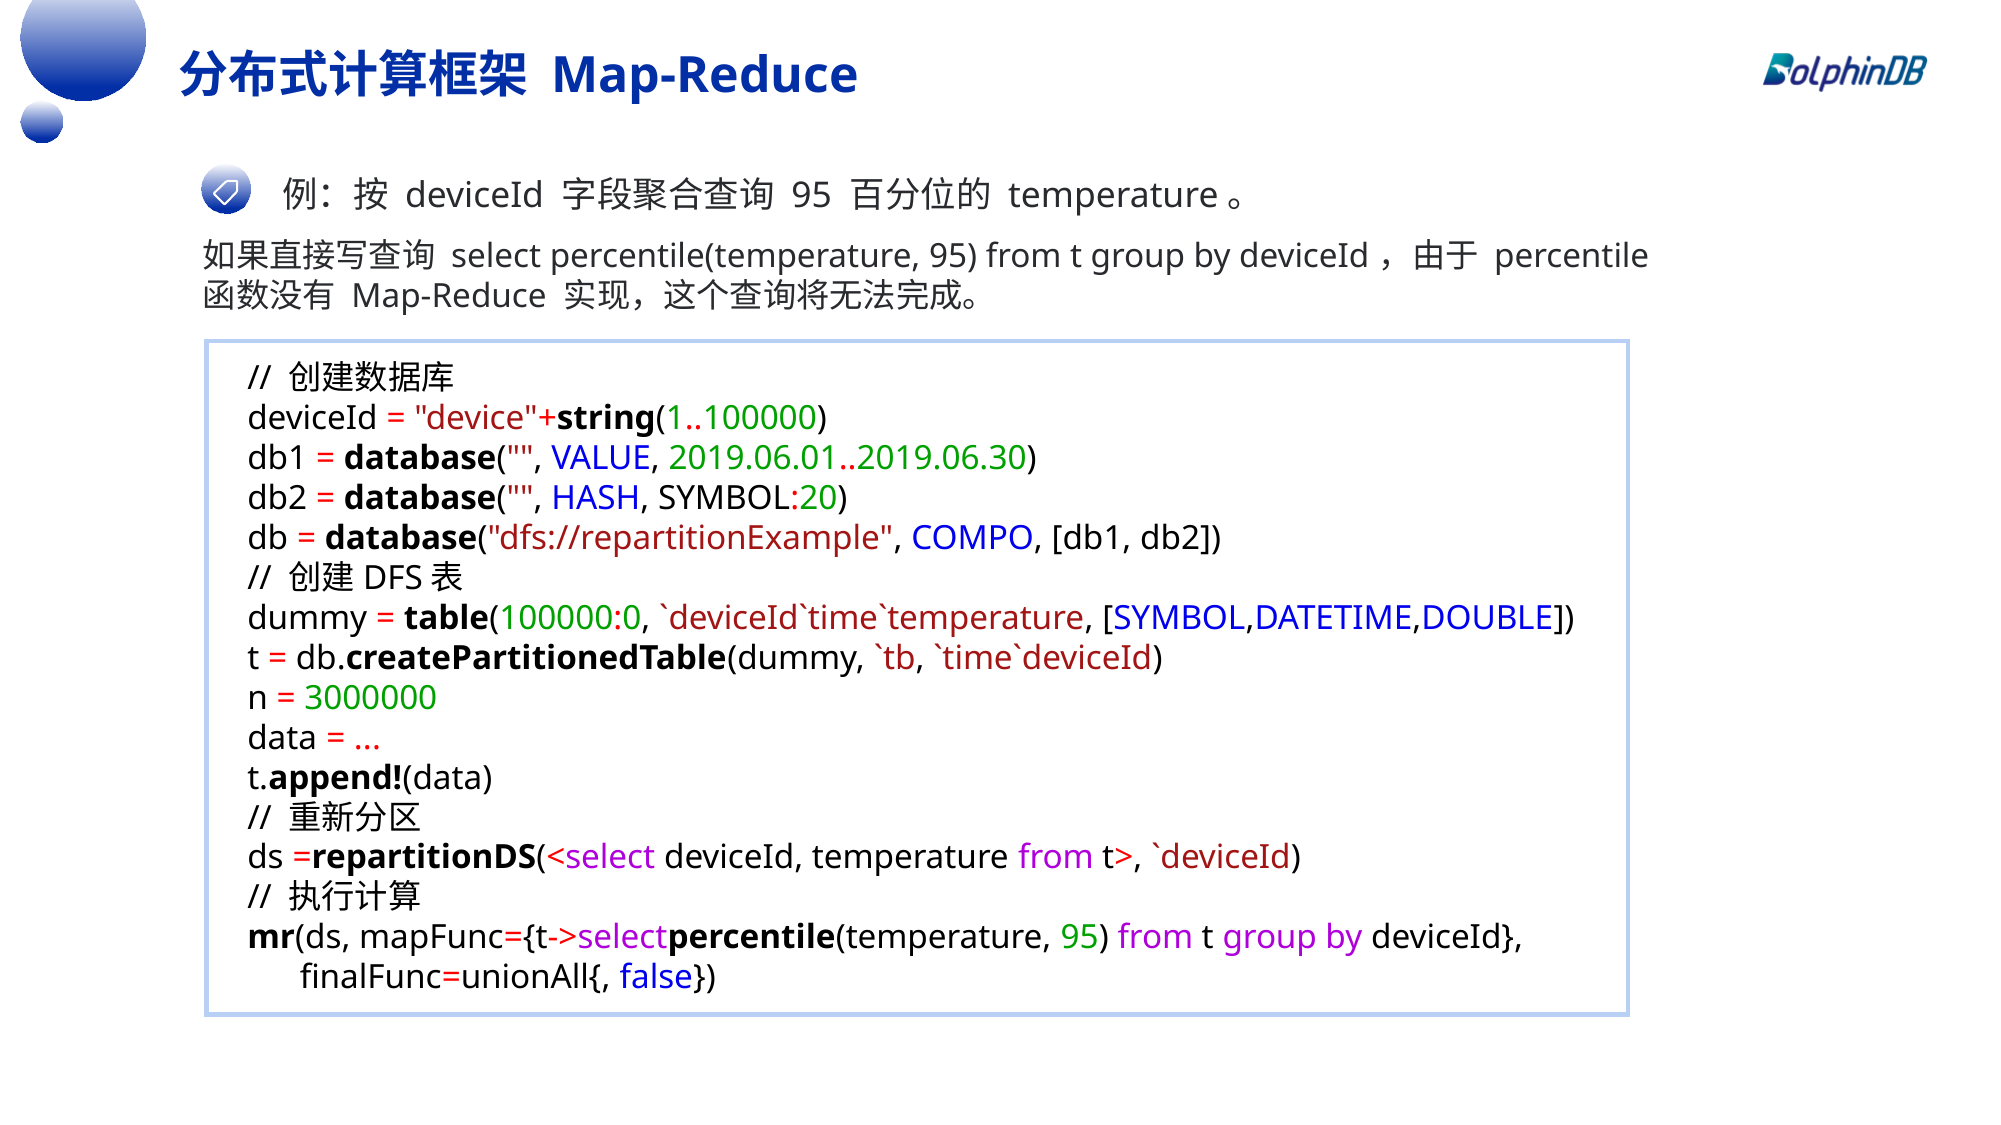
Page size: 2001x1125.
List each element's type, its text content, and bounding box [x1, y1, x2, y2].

text_box [205, 340, 1629, 1015]
text_box 例：按 deviceId 字段聚合查询 95 百分位的 temperature。 [267, 164, 1874, 223]
text_box [19, 99, 64, 144]
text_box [201, 163, 251, 214]
text_box 如果直接写查询 select percentile(temperature, 95) from t group by deviceId，由于 percentile 函数没有 Map-Reduce 实现，这个查询将无法完成。 [188, 226, 1687, 322]
text_box // 创建数据库 deviceId = "device"+string(1..100000) db1 = database("", VALUE, 2019.06.01..2019.06.30) db2 = database("", HASH, SYMBOL:20) db = database("dfs://repartitionExample", COMPO, [db1, db2]) // 创建DFS表 dummy = table(100000:0, `deviceId`time`temperature, [SYMBOL,DATETIME,DOUBLE]) t = db.createPartitionedTable(dummy, `tb, `time`deviceId) n = 3000000 data = ... t.append!(data) // 重新分区 ds =repartitionDS(<select deviceId, temperature from t>, `deviceId) // 执行计算 mr(ds, mapFunc={t->selectpercentile(temperature, 95) from t group by deviceId}, finalFunc=unionAll{, false}) [232, 349, 1606, 1006]
text_box 分布式计算框架 Map-Reduce [163, 35, 1545, 110]
picture [1755, 47, 1929, 93]
text_box [19, 0, 147, 102]
